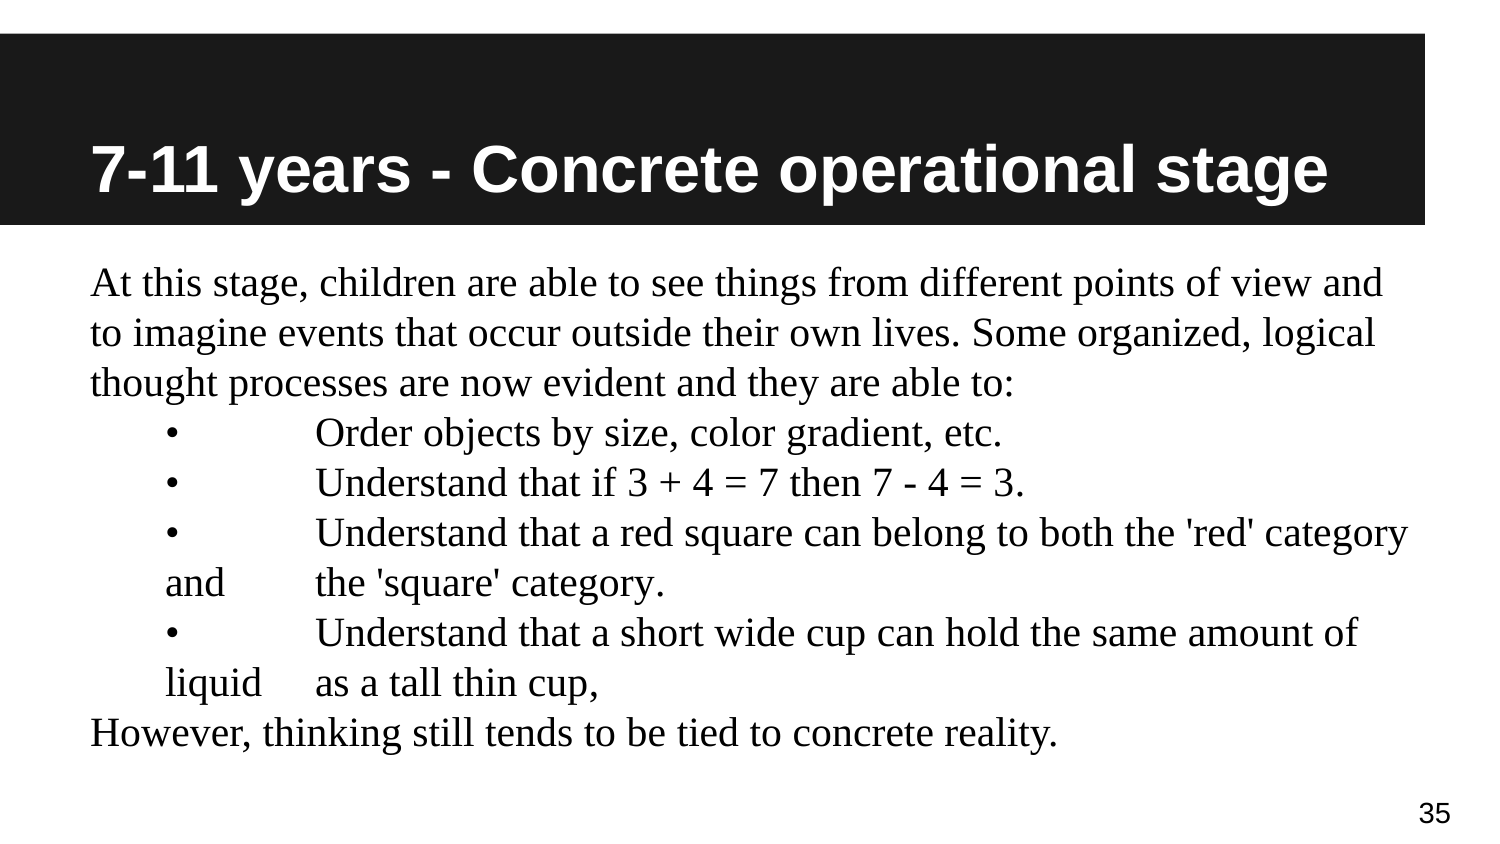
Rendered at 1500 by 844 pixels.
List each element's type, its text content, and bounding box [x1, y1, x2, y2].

slide_number 35 [1403, 779, 1494, 844]
list At this stage, children are able to see things from different points of view and to imagine events that occur outside their own lives. Some organized, logical thought processes are now evident and they are able to: • Order objects by size, color gradient, etc. • Understand that if 3 + 4 = 7 then 7 - 4 = 3. • Understand that a red square can belong to both the 'red' category and the 'square' category. • Understand that a short wide cup can hold the same amount of liquid as a tall thin cup, However, thinking still tends to be tied to concrete reality. [75, 239, 1425, 808]
title 7-11 years - Concrete operational stage [75, 33, 1425, 221]
